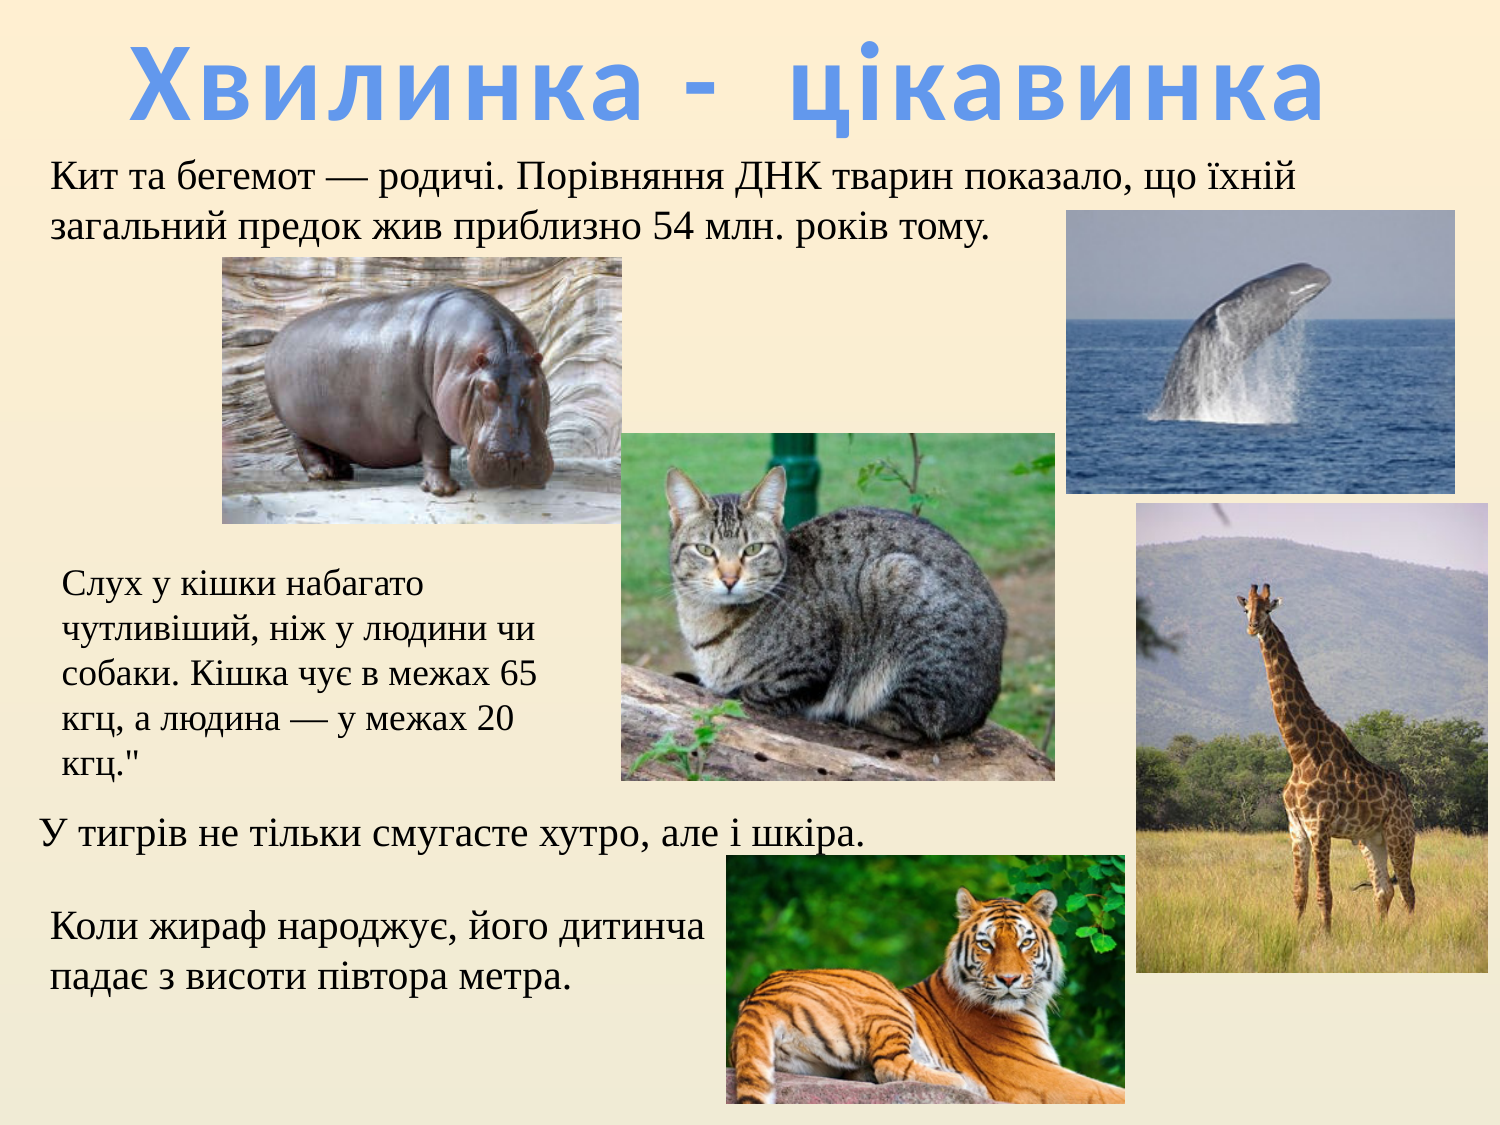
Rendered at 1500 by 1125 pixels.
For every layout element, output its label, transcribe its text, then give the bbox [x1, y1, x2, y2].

picture [1066, 210, 1456, 494]
text_box Хвилинка - цікавинка [114, 0, 1344, 150]
text_box Кит та бегемот — родичі. Порівняння ДНК тварин показало, що їхній загальний предок жив приблизно 54 млн. років тому. [35, 140, 1336, 306]
text_box У тигрів не тільки смугасте хутро, але і шкіра. [23, 796, 1131, 907]
text_box Коли жираф народжує, його дитинча падає з висоти півтора метра. [35, 890, 721, 1006]
picture [726, 855, 1126, 1105]
picture [1136, 503, 1488, 973]
text_box Слух у кішки набагато чутливіший, ніж у людини чи собаки. Кішка чує в межах 65 кгц, а людина — у межах 20 кгц." [46, 550, 563, 791]
picture [222, 257, 1055, 781]
